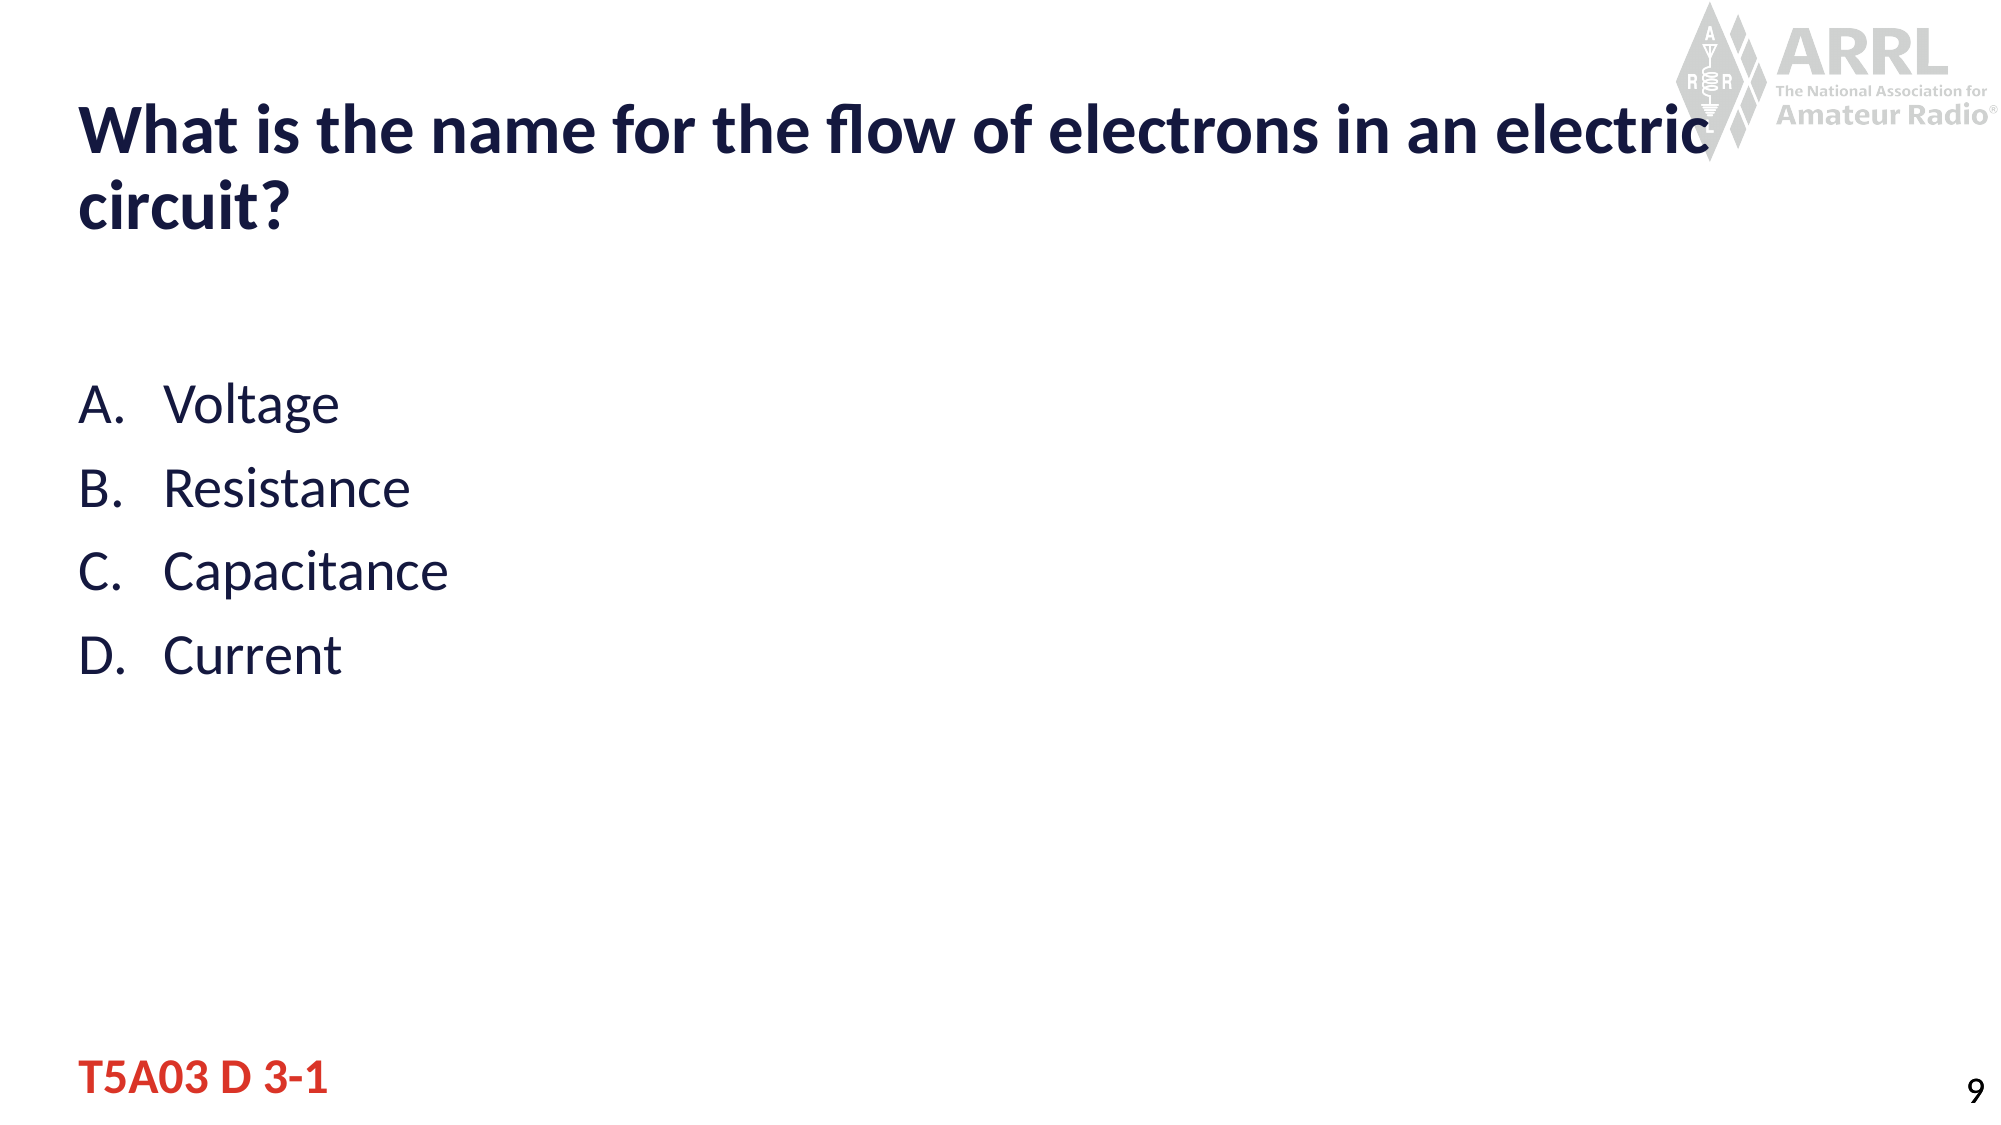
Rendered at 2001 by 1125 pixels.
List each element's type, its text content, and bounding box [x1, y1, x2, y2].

picture [1674, 0, 2000, 164]
text_box T5A03 D 3-1 [63, 1036, 921, 1112]
title What is the name for the flow of electrons in an electric circuit? [63, 59, 1863, 278]
list Voltage Resistance Capacitance Current [63, 365, 1863, 989]
